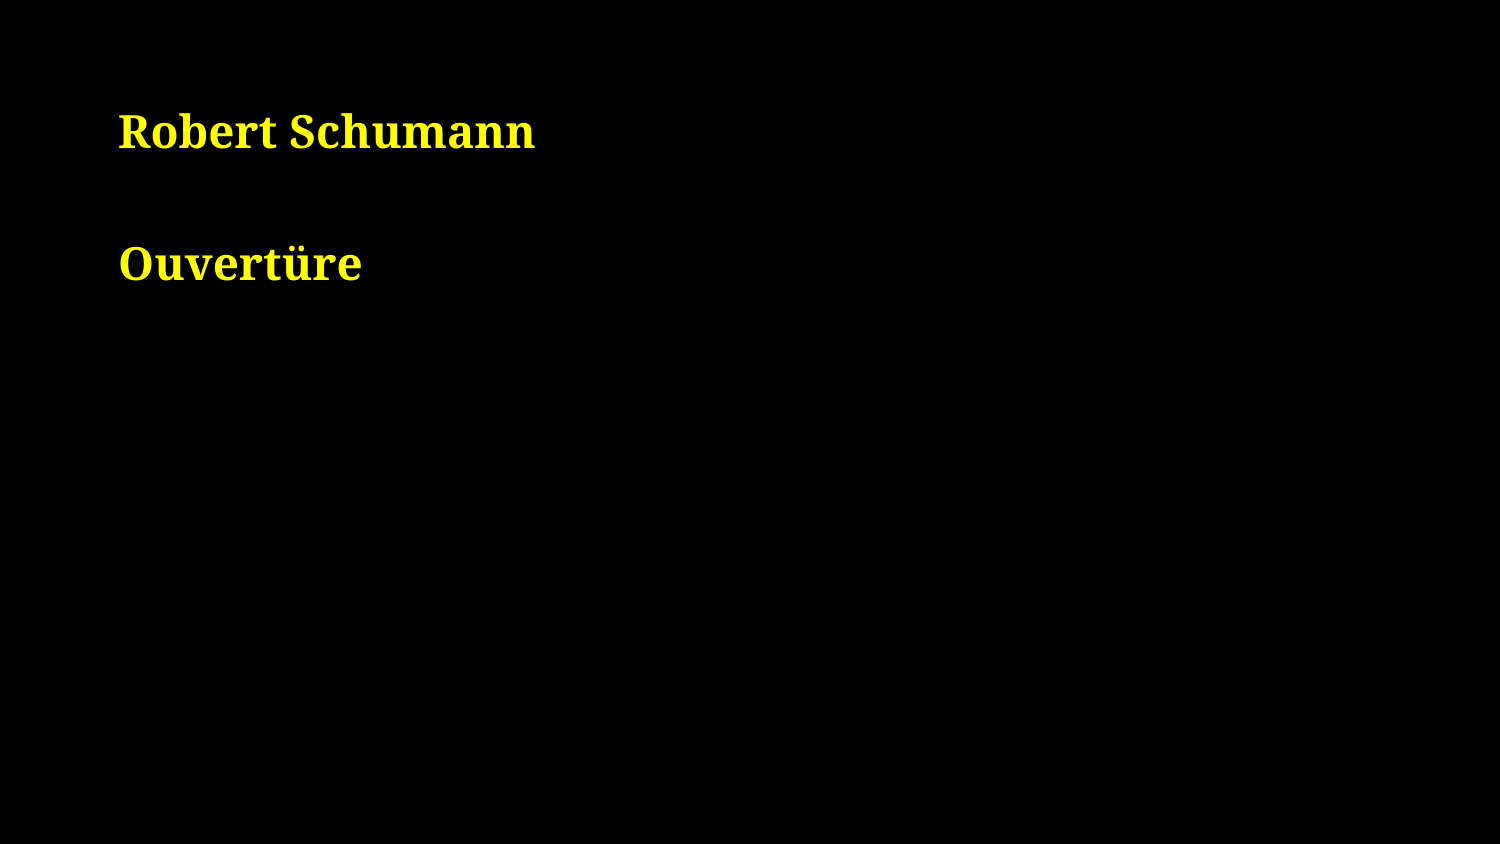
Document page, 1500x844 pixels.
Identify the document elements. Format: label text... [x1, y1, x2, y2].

title Robert Schumann Ouvertüre [103, 17, 1397, 299]
